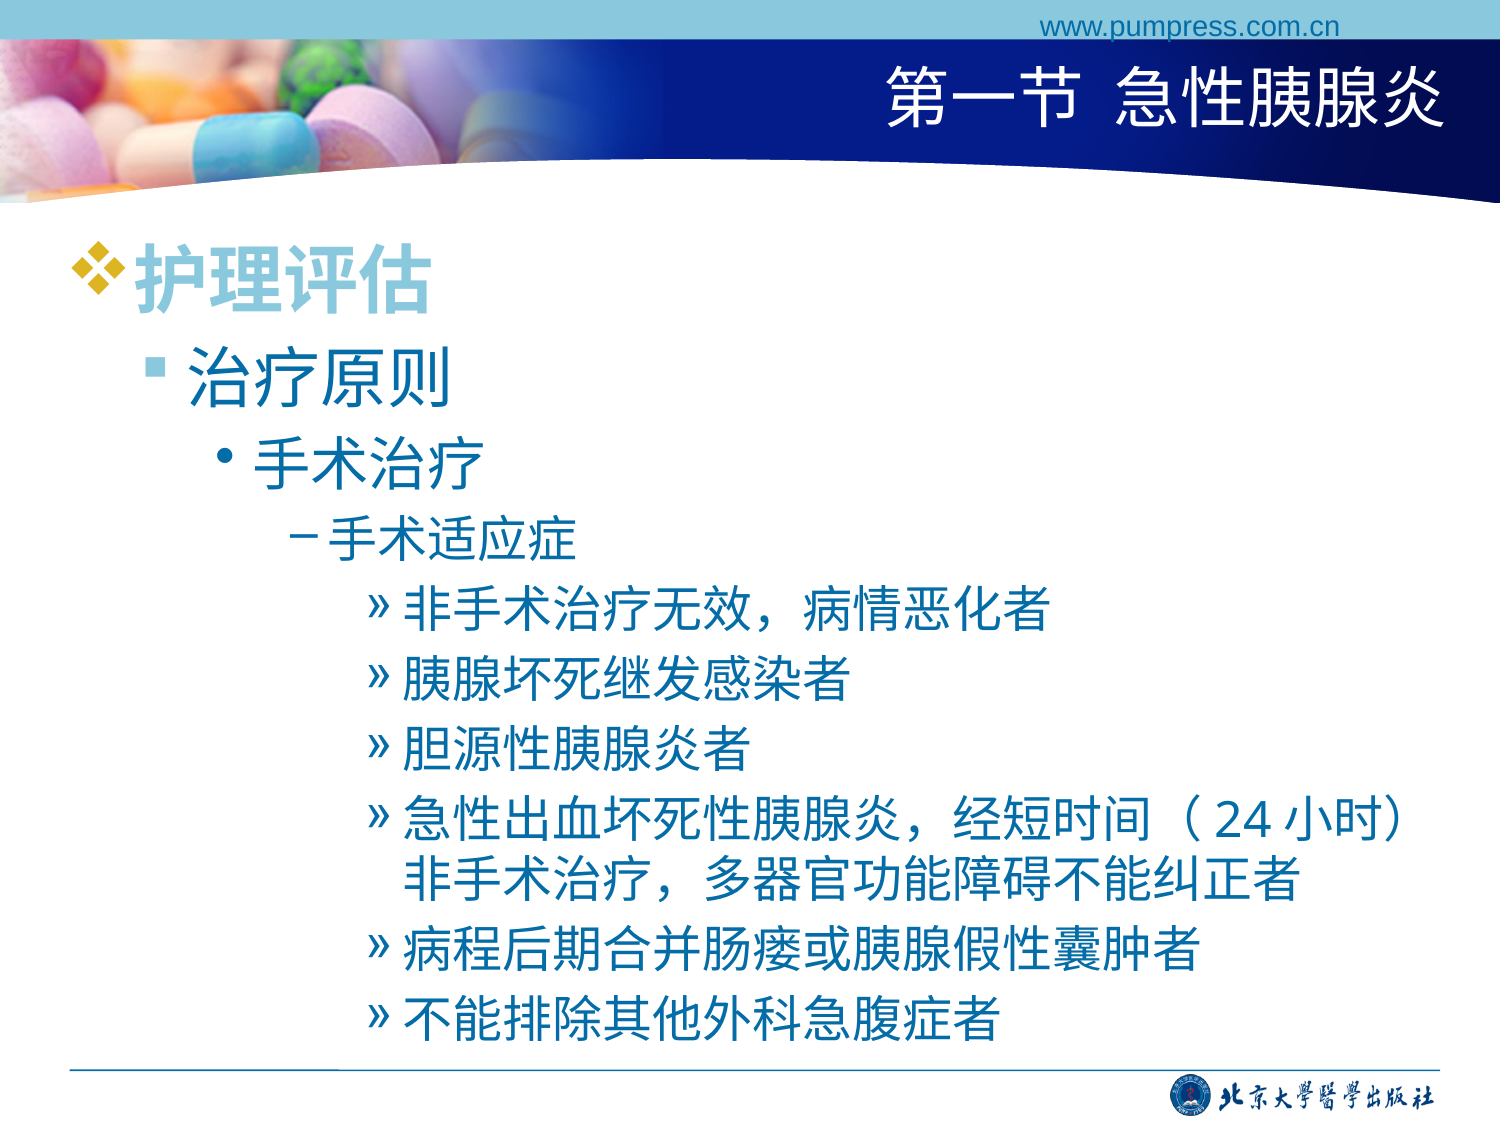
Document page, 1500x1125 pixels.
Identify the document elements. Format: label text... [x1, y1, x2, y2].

picture [1170, 1074, 1436, 1118]
title 第一节 急性胰腺炎 [137, 49, 1463, 143]
list 护理评估 治疗原则 手术治疗 手术适应症 非手术治疗无效，病情恶化者 胰腺坏死继发感染者 胆源性胰腺炎者 急性出血坏死性胰腺炎，经短时间（24小时）非手术治疗，多器官功能障碍不能纠正者 病程后期合并肠瘘或胰腺假性囊肿者 不能排除其他外科急腹症者 [49, 224, 1463, 1026]
picture [0, 40, 1500, 203]
slide_number www.pumpress.com.cn [1025, 0, 1463, 38]
